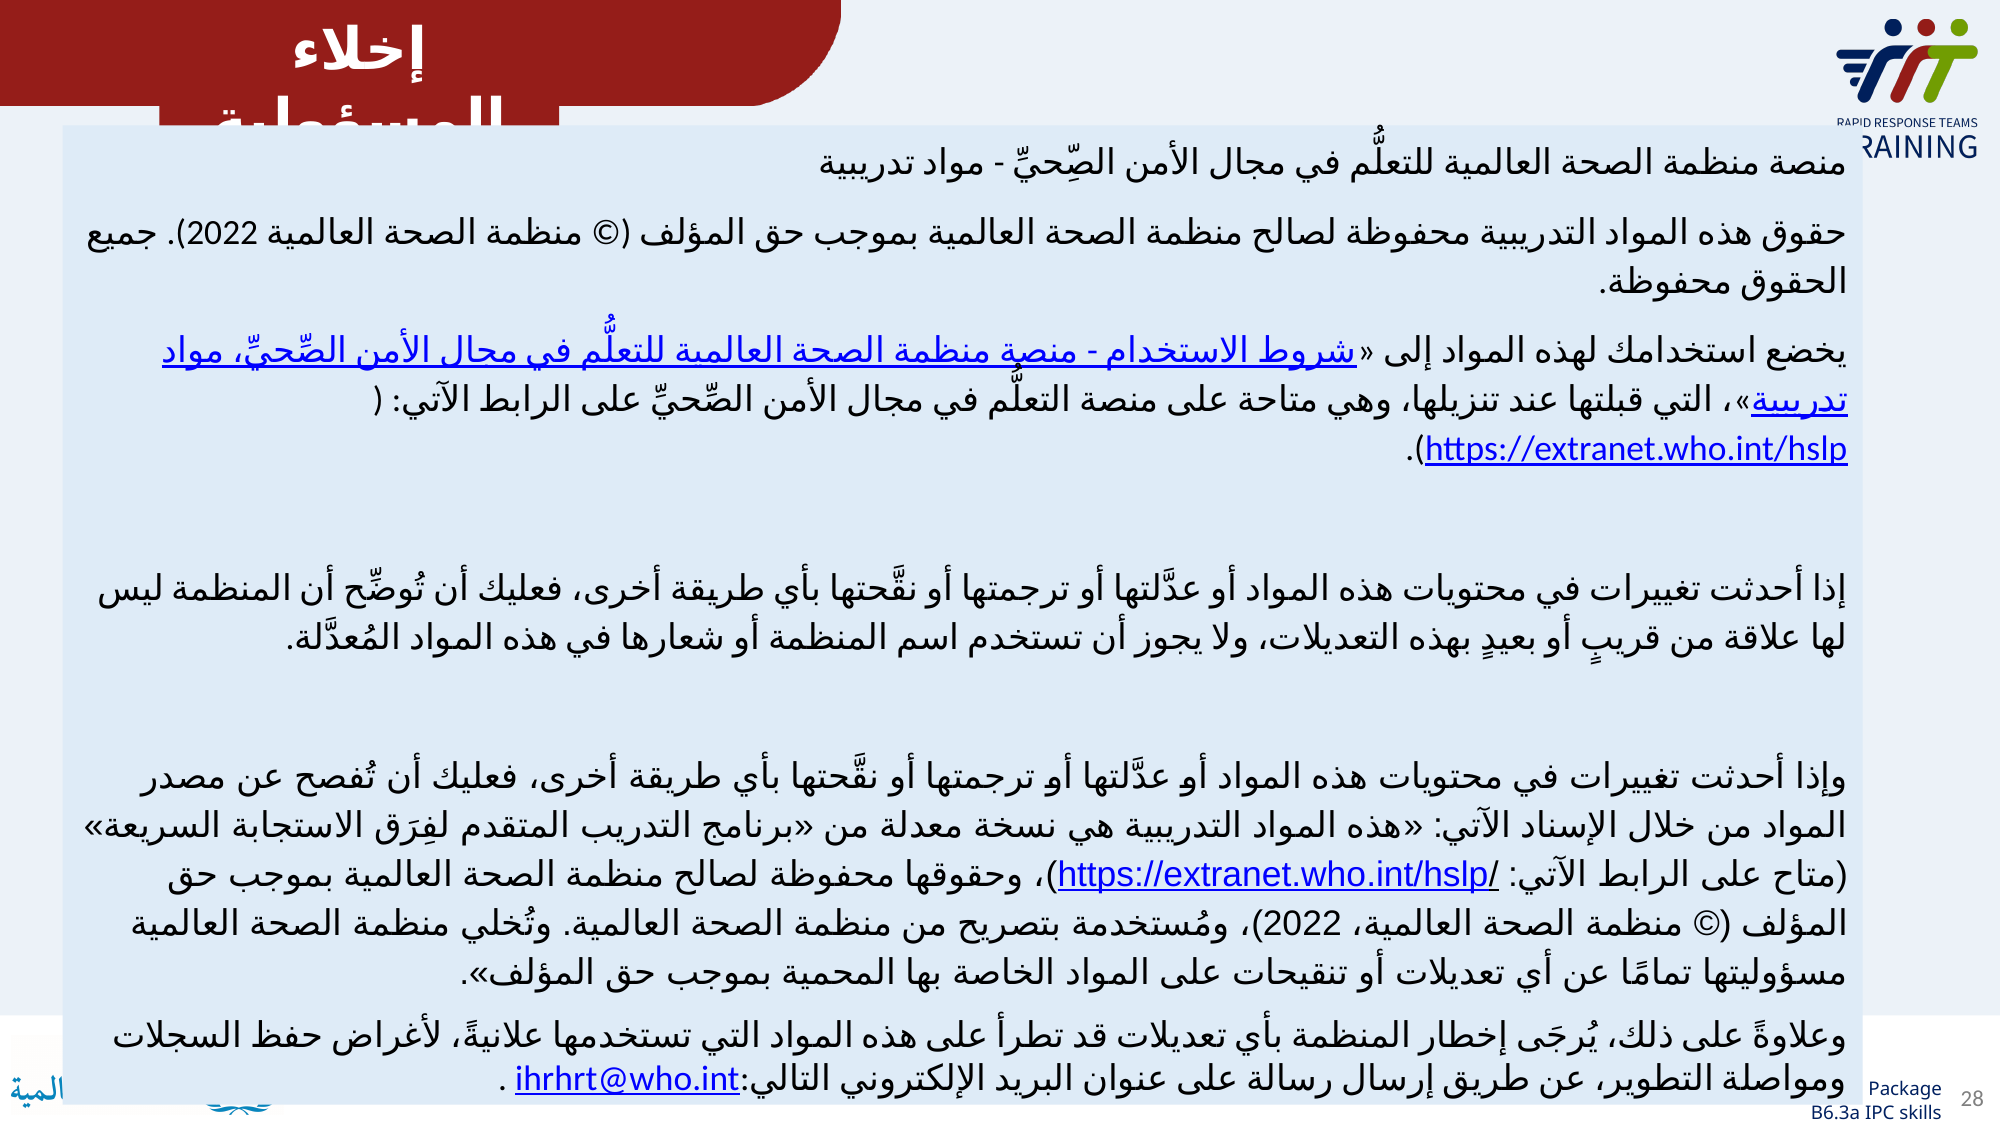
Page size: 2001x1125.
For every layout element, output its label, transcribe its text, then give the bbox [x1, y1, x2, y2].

picture [1835, 19, 1978, 167]
picture [11, 1035, 284, 1115]
picture [0, 0, 841, 106]
text_box منصة منظمة الصحة العالمية للتعلُّم في مجال الأمن الصِّحيِّ - مواد تدريبية حقوق هذه المواد التدريبية محفوظة لصالح منظمة الصحة العالمية بموجب حق المؤلف (© منظمة الصحة العالمية 2022). جميع الحقوق محفوظة. يخضع استخدامك لهذه المواد إلى «شروط الاستخدام - منصة منظمة الصحة العالمية للتعلُّم في مجال الأمن الصِّحيِّ، مواد تدريبية»، التي قبلتها عند تنزيلها، وهي متاحة على منصة التعلُّم في مجال الأمن الصِّحيِّ على الرابط الآتي: (https://extranet.who.int/hslp). إذا أحدثت تغييرات في محتويات هذه المواد أو عدَّلتها أو ترجمتها أو نقَّحتها بأي طريقة أخرى، فعليك أن تُوضِّح أن المنظمة ليس لها علاقة من قريبٍ أو بعيدٍ بهذه التعديلات، ولا يجوز أن تستخدم اسم المنظمة أو شعارها في هذه المواد المُعدَّلة. وإذا أحدثت تغييرات في محتويات هذه المواد أو عدَّلتها أو ترجمتها أو نقَّحتها بأي طريقة أخرى، فعليك أن تُفصح عن مصدر المواد من خلال الإسناد الآتي: «هذه المواد التدريبية هي نسخة معدلة من «برنامج التدريب المتقدم لفِرَق الاستجابة السريعة» (متاح على الرابط الآتي: https://extranet.who.int/hslp/)، وحقوقها محفوظة لصالح منظمة الصحة العالمية بموجب حق المؤلف (© منظمة الصحة العالمية، 2022)، ومُستخدمة بتصريح من منظمة الصحة العالمية. وتُخلي منظمة الصحة العالمية مسؤوليتها تمامًا عن أي تعديلات أو تنقيحات على المواد الخاصة بها المحمية بموجب حق المؤلف». وعلاوةً على ذلك، يُرجَى إخطار المنظمة بأي تعديلات قد تطرأ على هذه المواد التي تستخدمها علانيةً، لأغراض حفظ السجلات ومواصلة التطوير، عن طريق إرسال رسالة على عنوان البريد الإلكتروني التالي:ihrhrt@who.int . [62, 125, 1863, 1105]
text_box إخلاء المسؤولية [159, 4, 560, 125]
